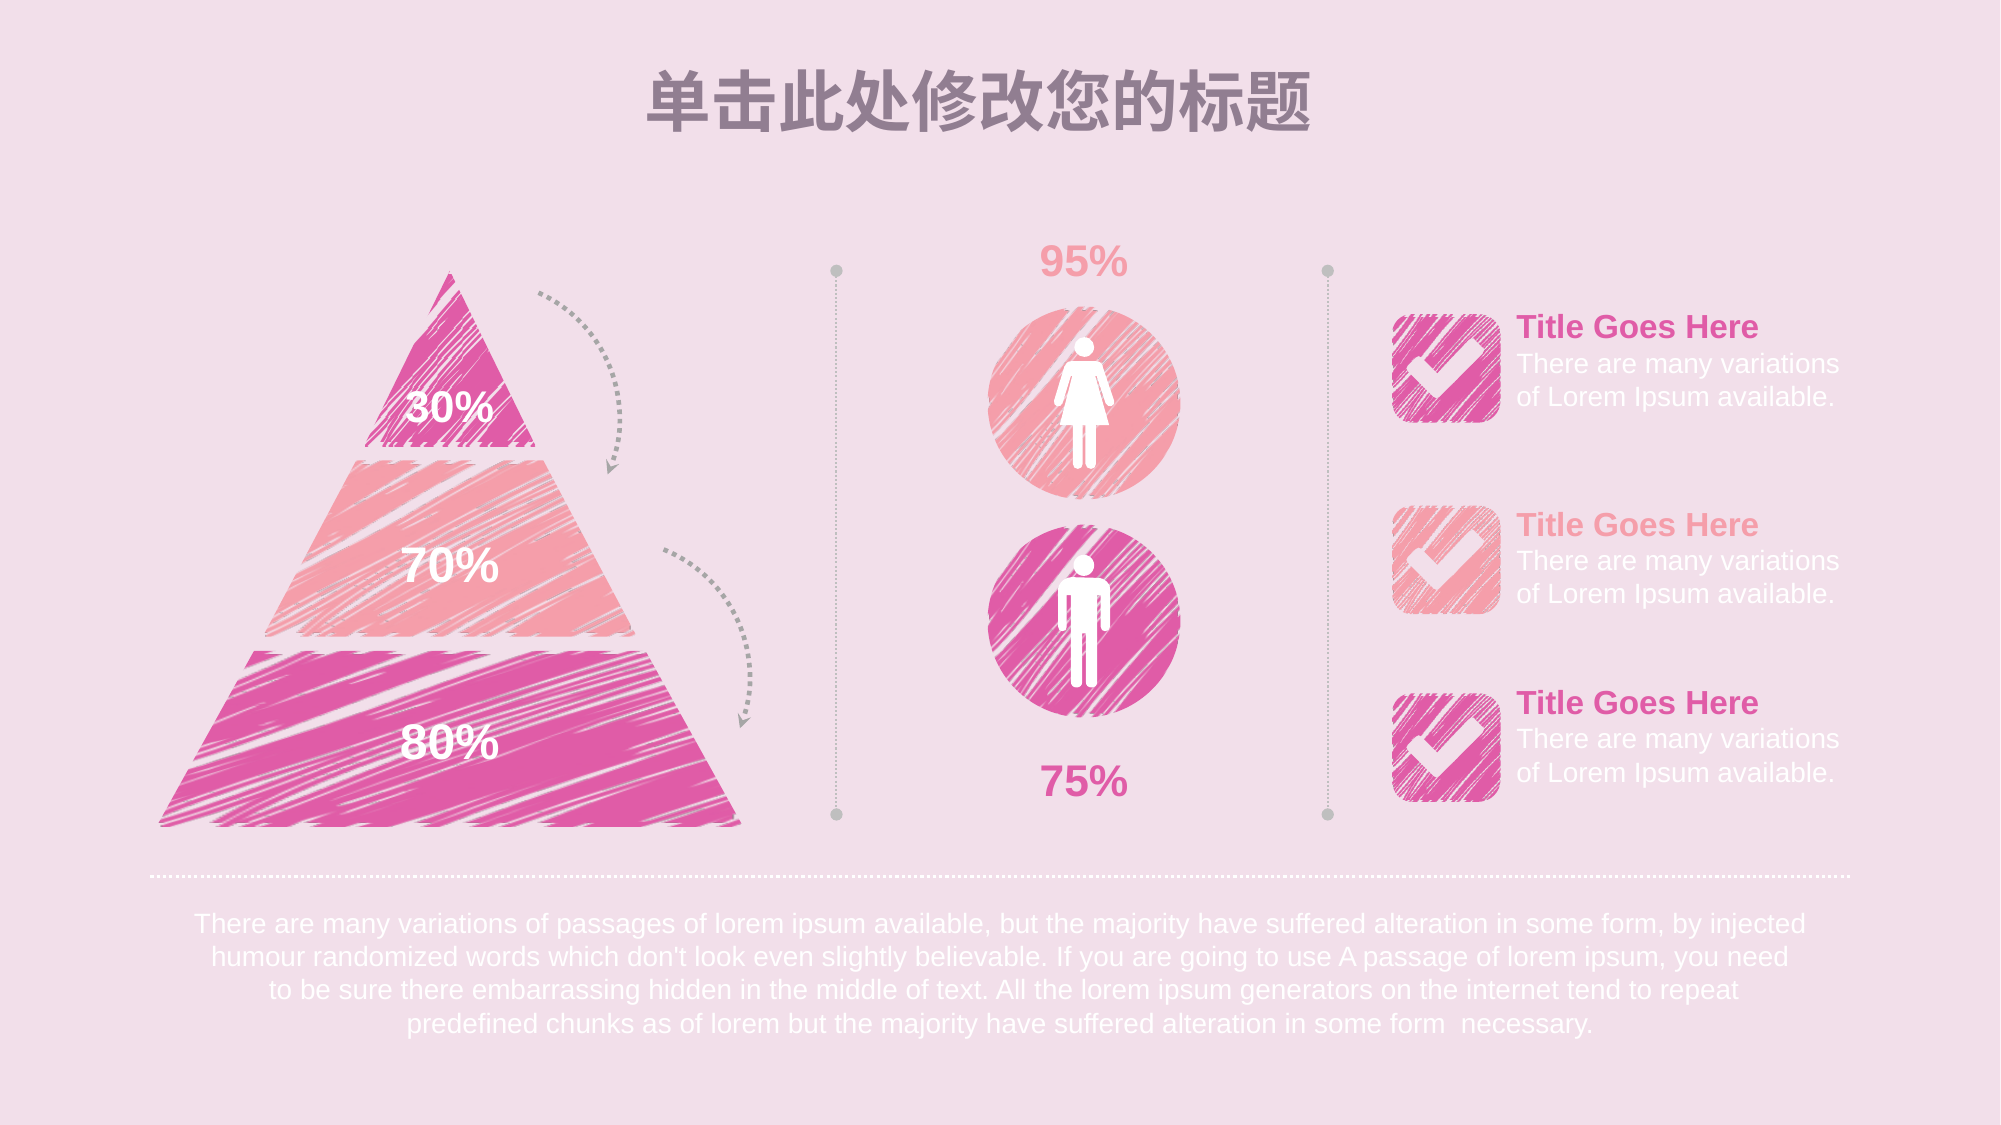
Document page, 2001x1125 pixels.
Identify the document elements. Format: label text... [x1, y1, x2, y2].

text_box 70% [399, 532, 500, 593]
text_box Title Goes Here There are many variations of Lorem Ipsum available. [1501, 297, 1901, 420]
text_box [1391, 314, 1501, 423]
text_box 95% [1037, 231, 1131, 285]
text_box [361, 268, 539, 450]
text_box 75% [1037, 751, 1131, 805]
text_box There are many variations of passages of lorem ipsum available, but the majority have suffered alteration in some form, by injected humour randomized words which don't look even slightly believable. If you are going to use A passage of lorem ipsum, you need to be sure there embarrassing hidden in the middle of text. All the lorem ipsum generators on the internet tend to repeat predefined chunks as of lorem but the majority have suffered alteration in some form necessary. [151, 905, 1849, 1040]
text_box [1391, 505, 1501, 615]
text_box [612, 548, 751, 729]
text_box Title Goes Here There are many variations of Lorem Ipsum available. [1501, 673, 1901, 796]
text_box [987, 306, 1181, 500]
text_box 30% [405, 377, 495, 432]
text_box 单击此处修改您的标题 [573, 52, 1384, 148]
text_box [482, 292, 621, 475]
text_box [1391, 693, 1501, 802]
text_box Title Goes Here There are many variations of Lorem Ipsum available. [1501, 495, 1901, 617]
text_box [260, 458, 633, 639]
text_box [987, 524, 1181, 718]
text_box 80% [399, 709, 500, 770]
text_box [154, 648, 746, 830]
